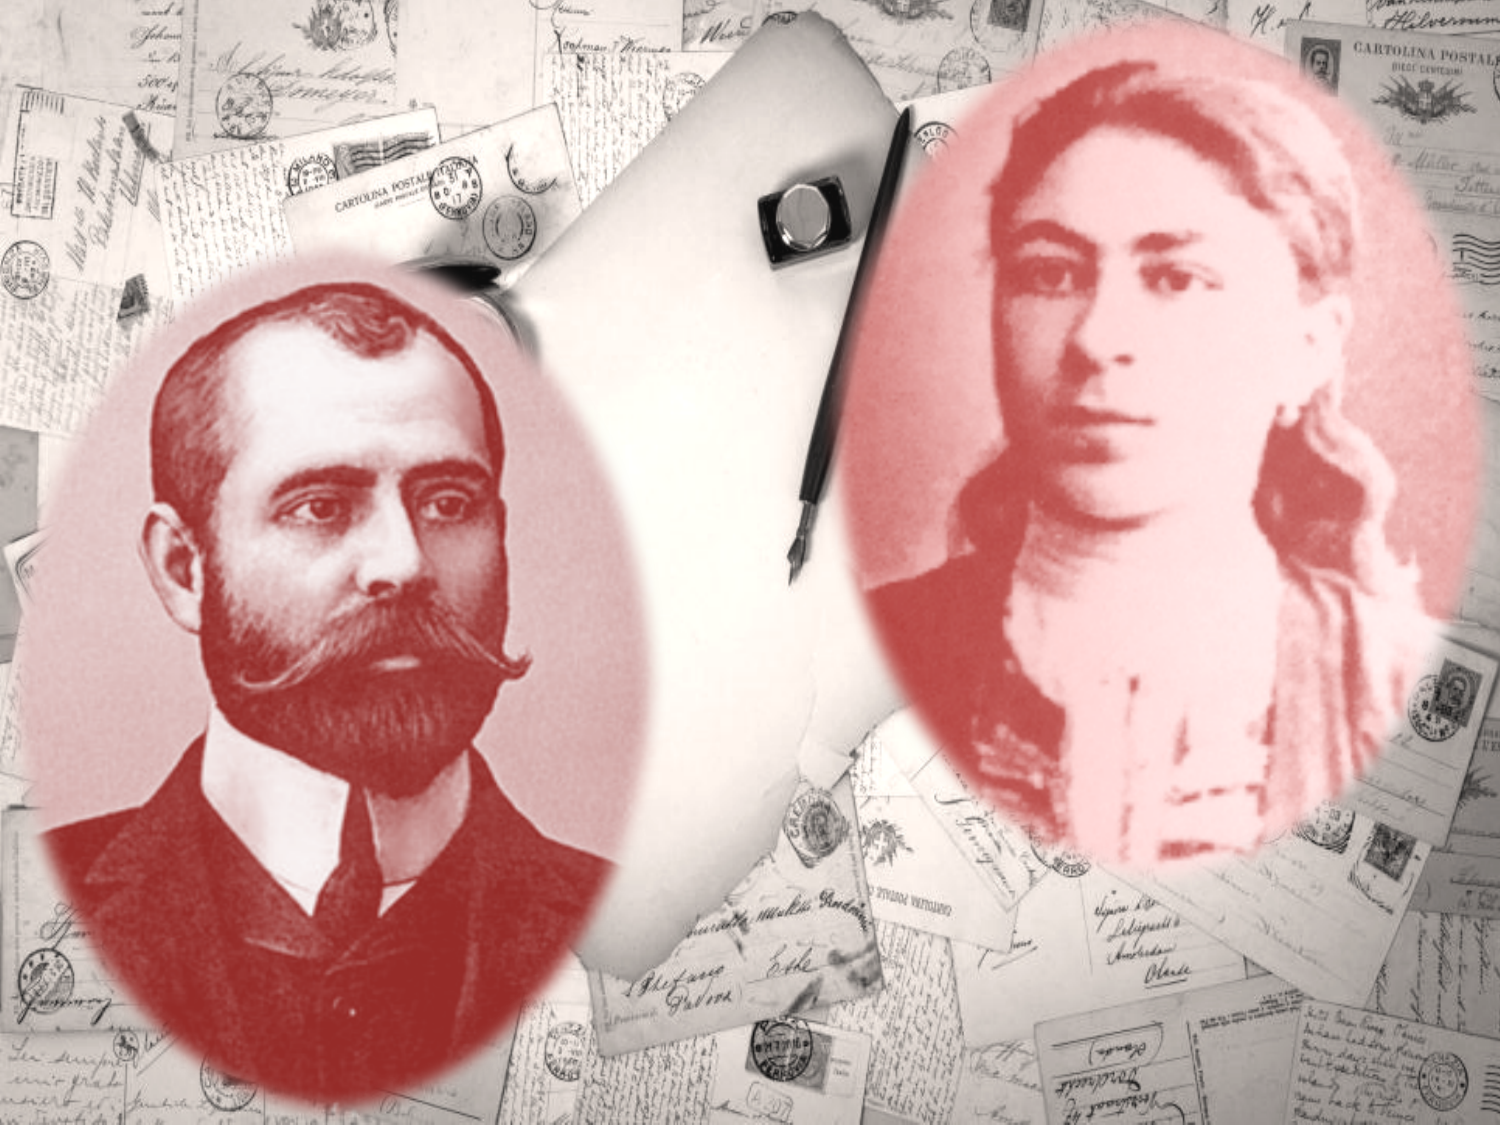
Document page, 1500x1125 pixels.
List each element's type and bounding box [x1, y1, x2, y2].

picture [0, 231, 668, 1125]
picture [820, 0, 1500, 894]
list [0, 0, 1500, 1125]
